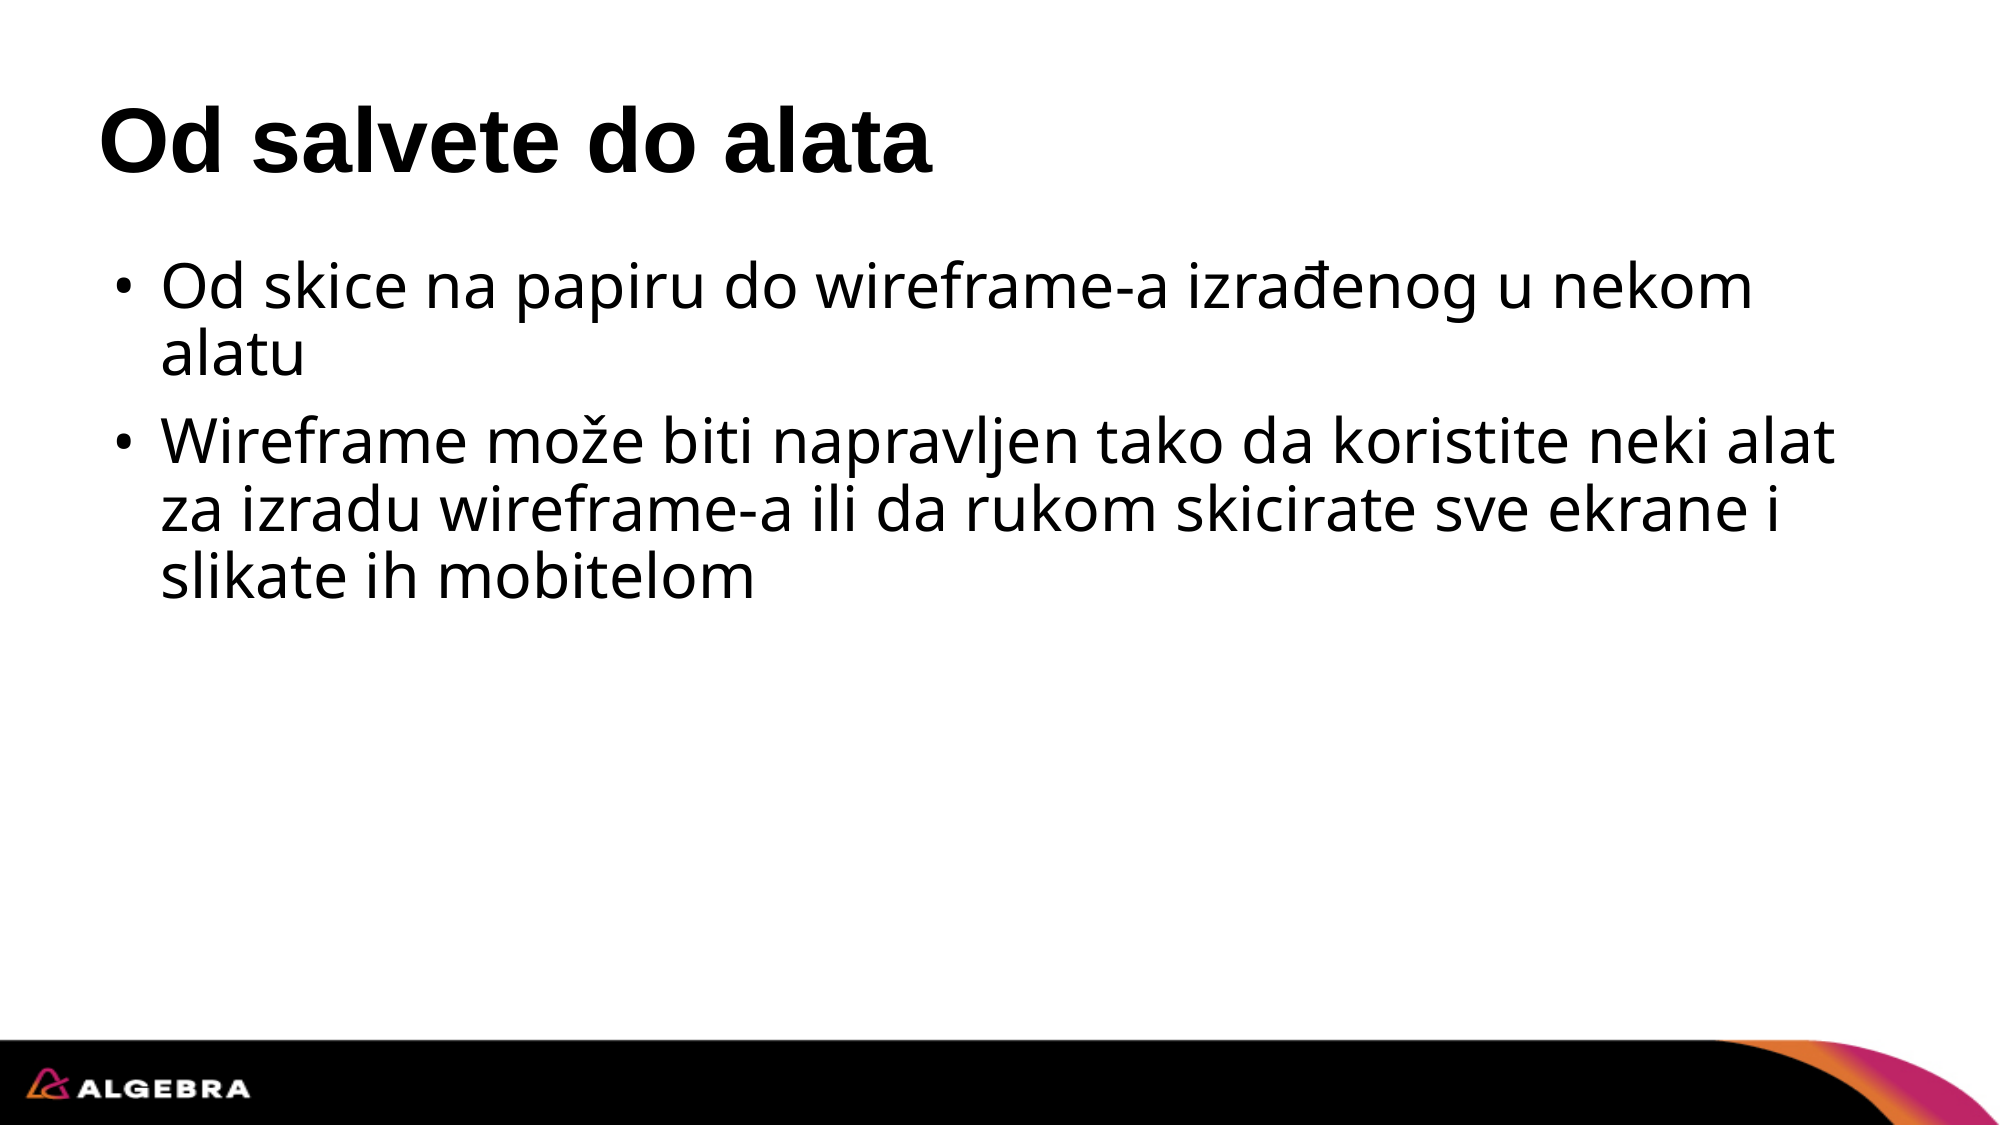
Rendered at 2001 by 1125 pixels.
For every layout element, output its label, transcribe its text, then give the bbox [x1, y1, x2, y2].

list Od skice na papiru do wireframe-a izrađenog u nekom alatu Wireframe može biti napravljen tako da koristite neki alat za izradu wireframe-a ili da rukom skicirate sve ekrane i slikate ih mobitelom [98, 246, 1908, 991]
title Od salvete do alata [98, 69, 1910, 200]
picture [0, 0, 2001, 1125]
